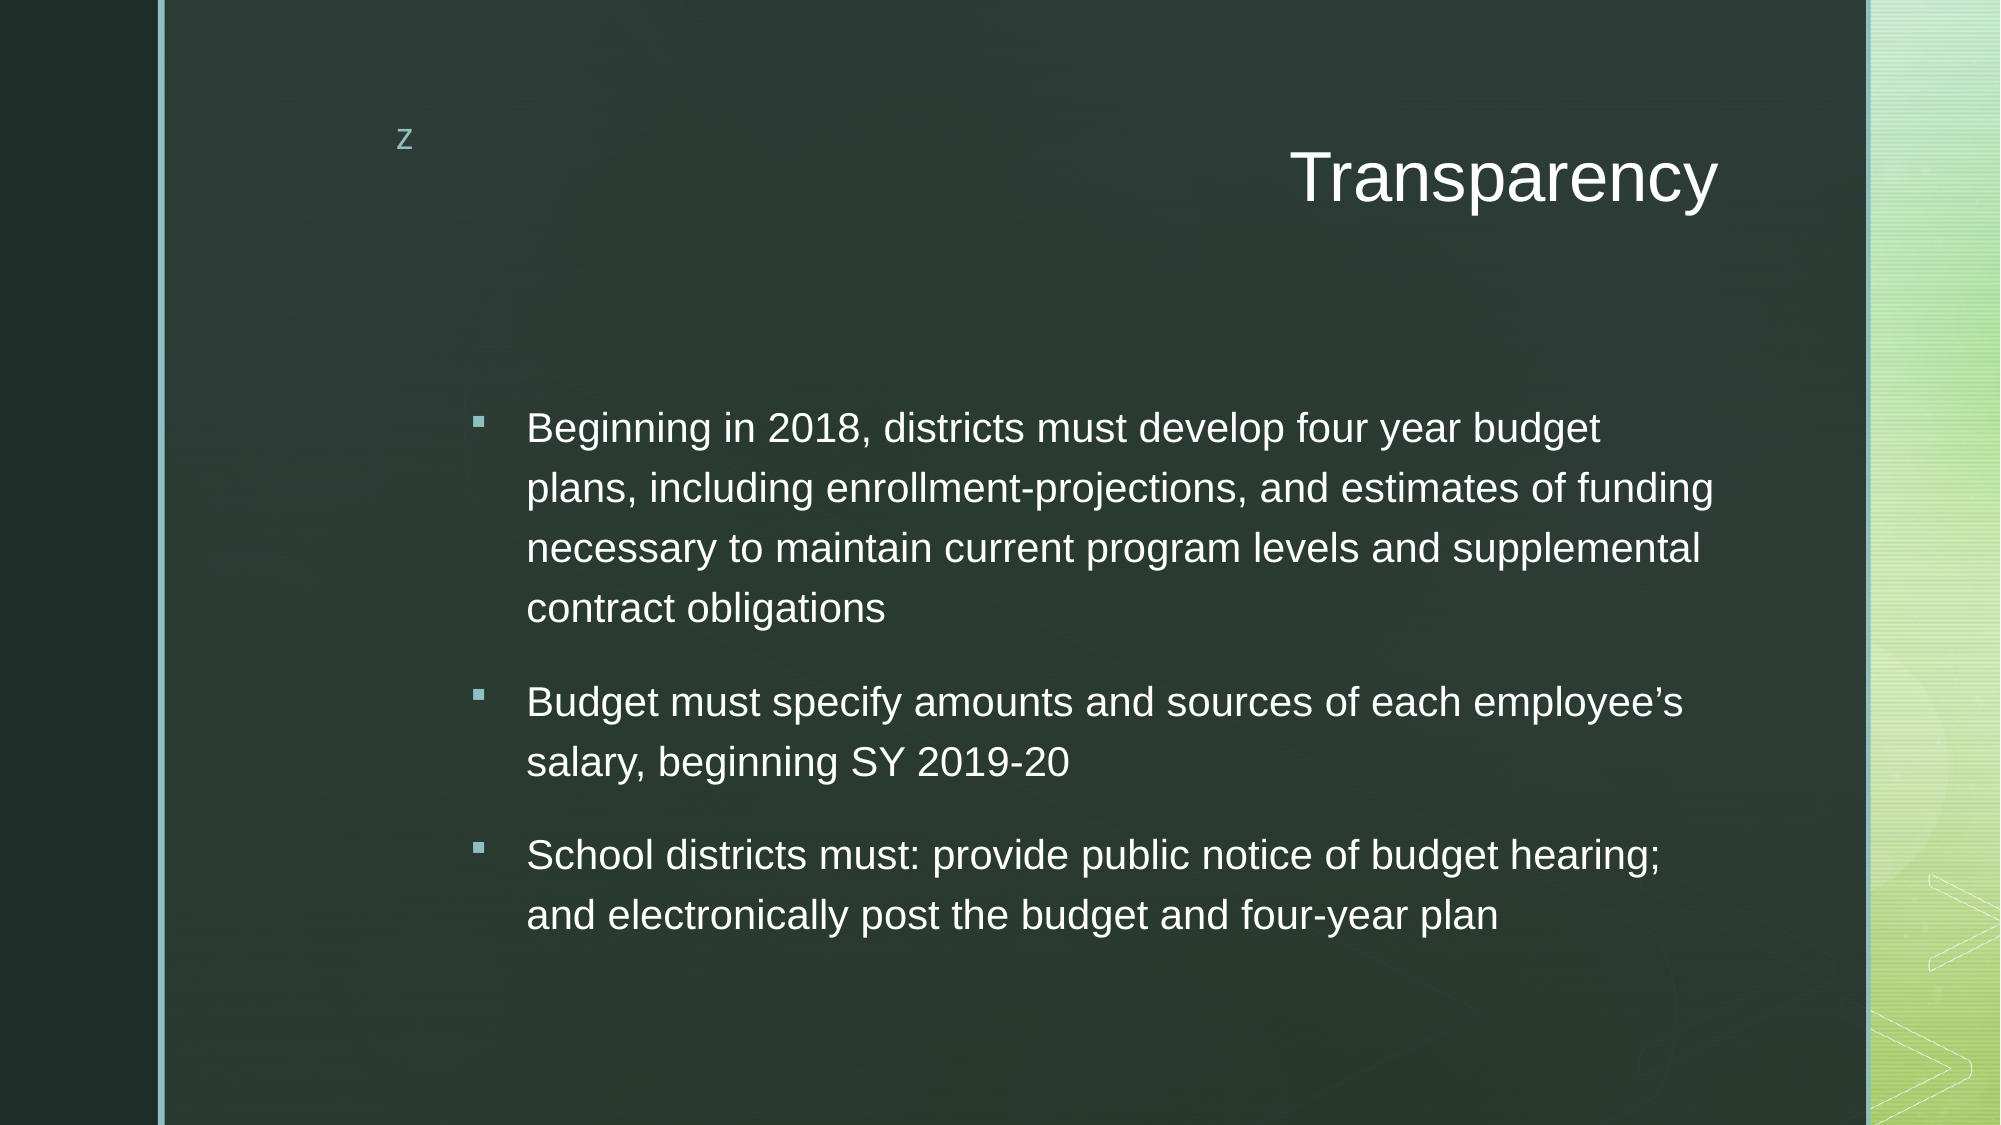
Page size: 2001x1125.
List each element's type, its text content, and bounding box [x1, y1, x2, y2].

list Beginning in 2018, districts must develop four year budget plans, including enrollment-projections, and estimates of funding necessary to maintain current program levels and supplemental contract obligations Budget must specify amounts and sources of each employee’s salary, beginning SY 2019-20 School districts must: provide public notice of budget hearing; and electronically post the budget and four-year plan [454, 336, 1734, 993]
title Transparency [428, 132, 1734, 310]
picture [1871, 0, 2001, 1125]
